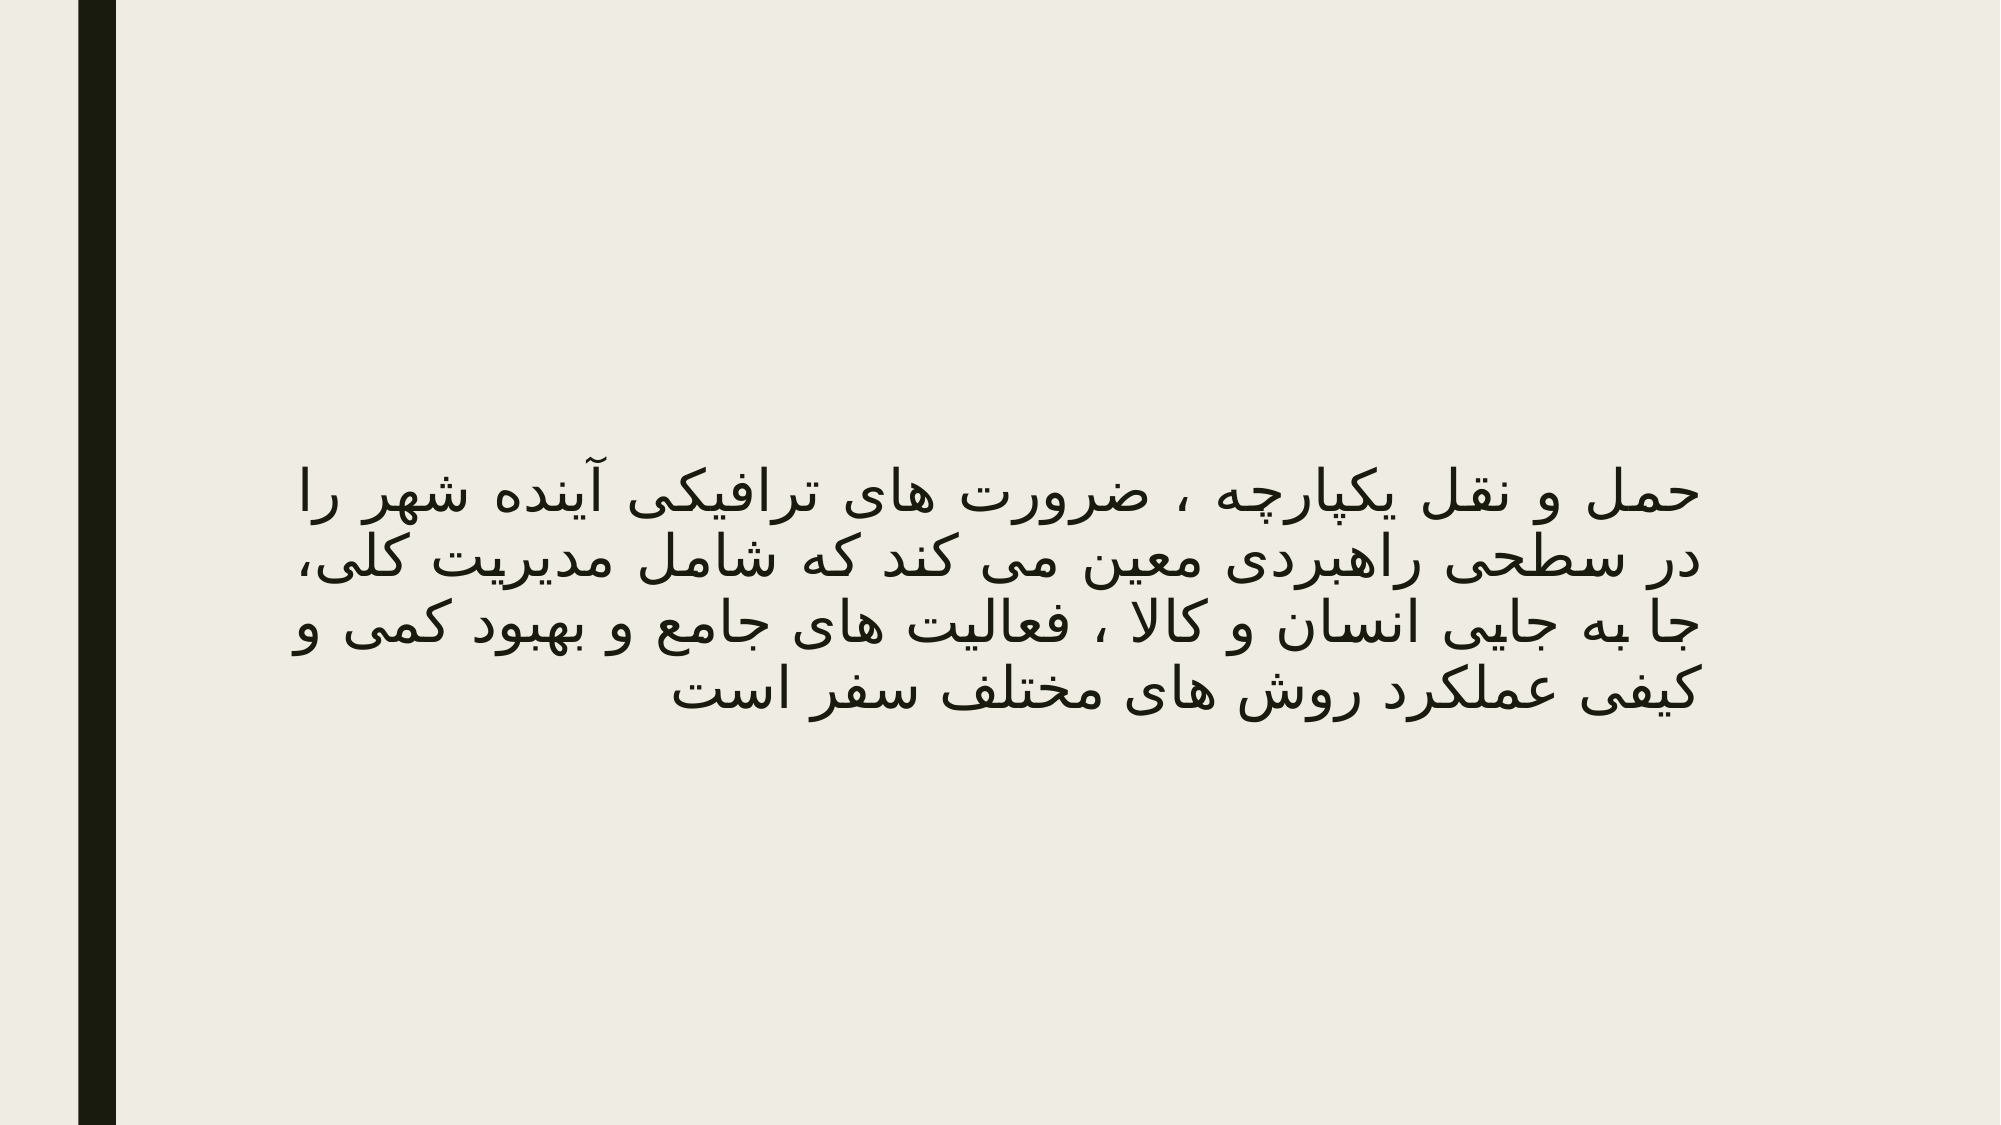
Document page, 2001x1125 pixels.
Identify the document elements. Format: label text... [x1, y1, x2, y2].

list حمل و نقل یکپارچه ، ضرورت های ترافیکی آینده شهر را در سطحی راهبردی معین می کند که شامل مدیریت کلی، جا به جایی انسان و کالا ، فعالیت های جامع و بهبود کمی و کیفی عملکرد روش های مختلف سفر است [278, 451, 1718, 1051]
